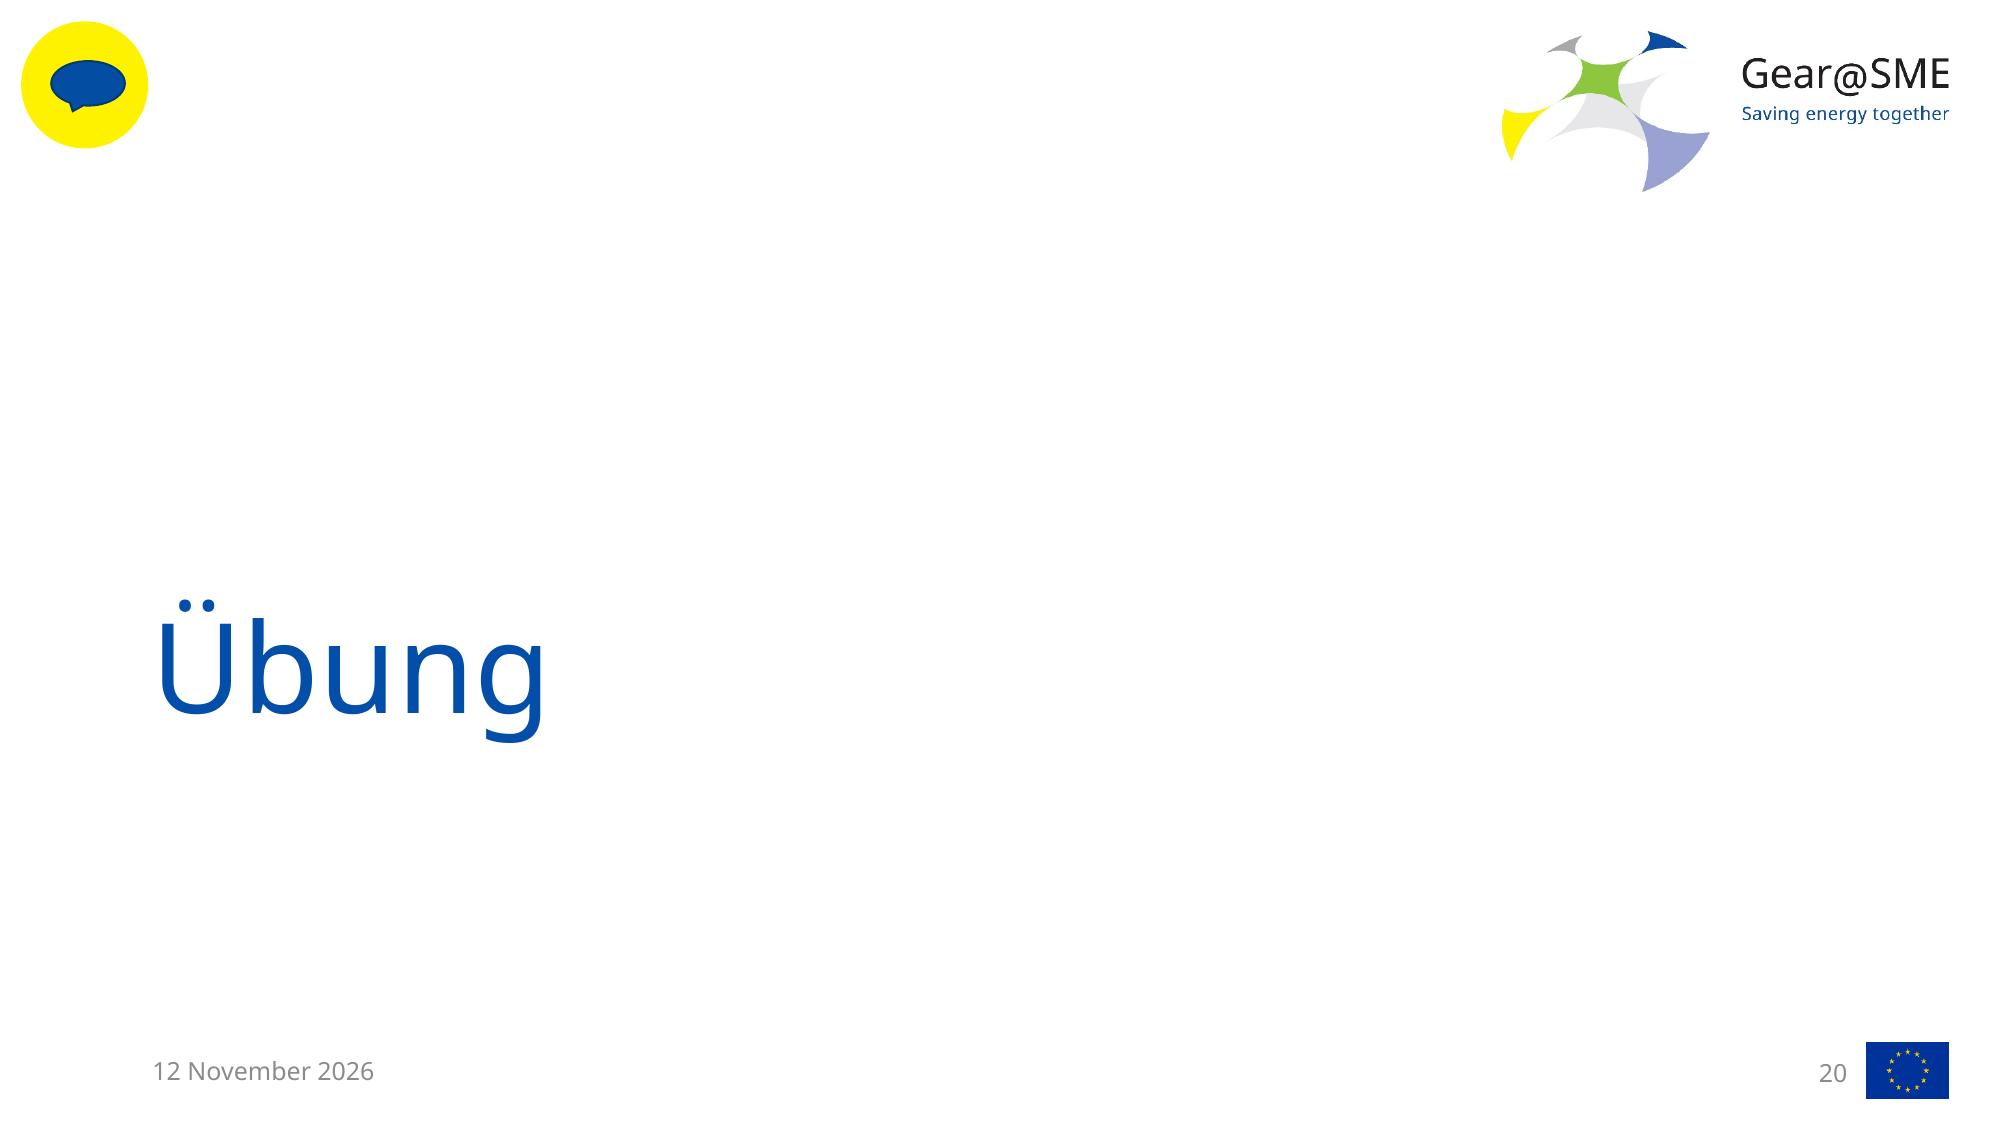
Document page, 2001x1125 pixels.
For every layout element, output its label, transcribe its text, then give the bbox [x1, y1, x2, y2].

picture [1866, 1042, 1949, 1099]
title Übung [136, 280, 1862, 749]
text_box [22, 22, 148, 148]
picture [1502, 31, 1949, 192]
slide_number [137, 1042, 588, 1103]
slide_number 20 [1412, 1044, 1863, 1104]
